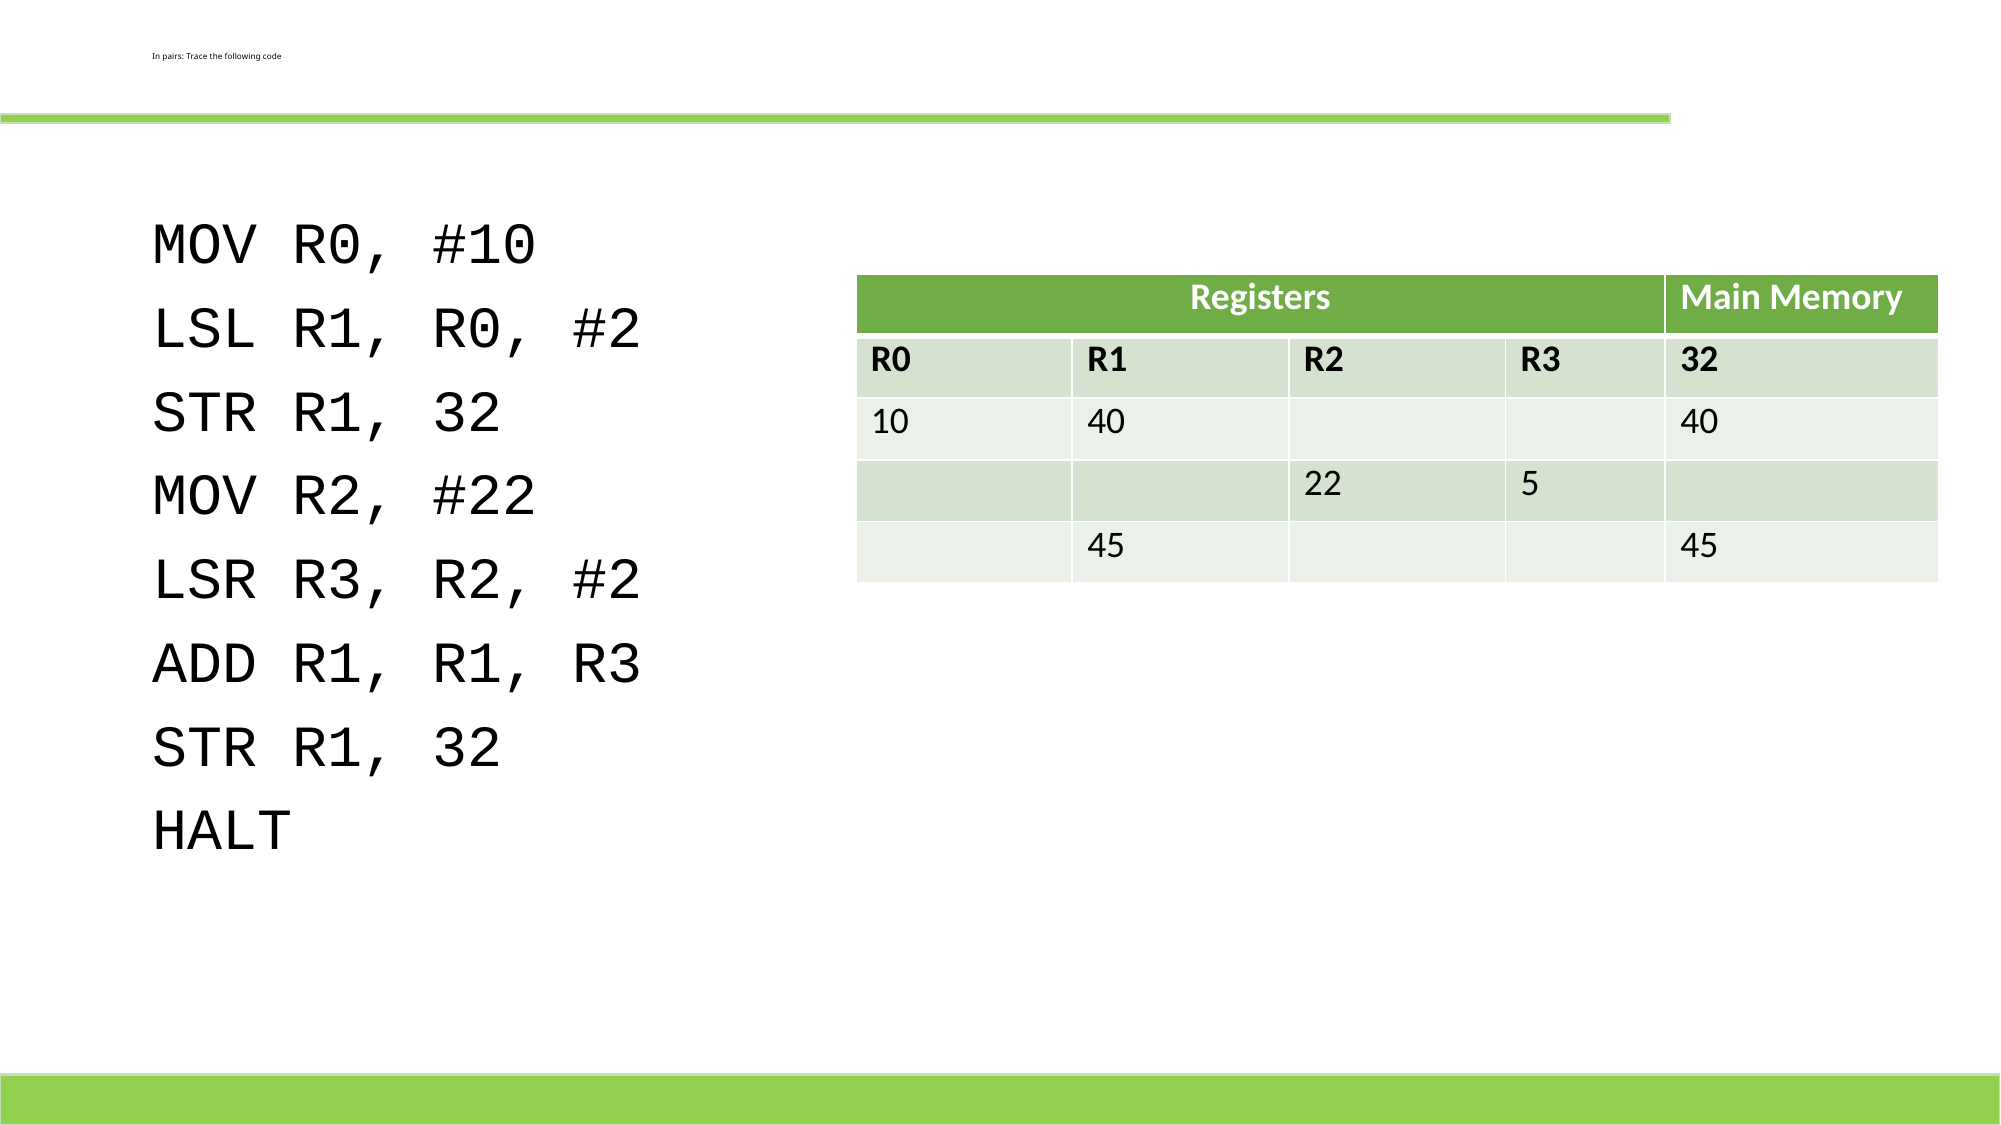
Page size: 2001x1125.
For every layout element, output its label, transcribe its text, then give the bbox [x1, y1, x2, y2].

table_cell [857, 461, 1071, 521]
table_cell [1666, 461, 1938, 521]
table_cell [1290, 399, 1505, 459]
table_cell [857, 522, 1071, 582]
table_cell [1506, 522, 1664, 582]
table_cell 32 [1666, 339, 1938, 397]
list MOV R0, #10 LSL R1, R0, #2 STR R1, 32 MOV R2, #22 LSR R3, R2, #2 ADD R1, R1, R3 STR R1, 32 HALT [137, 205, 1863, 920]
table_cell [1073, 461, 1288, 521]
table_cell 40 [1666, 399, 1938, 459]
table_cell 10 [857, 399, 1071, 459]
table_cell R0 [857, 339, 1071, 397]
table_cell 40 [1073, 399, 1288, 459]
table_cell R2 [1290, 339, 1505, 397]
table_cell 5 [1506, 461, 1664, 521]
table_header Registers [857, 275, 1664, 333]
table_cell 45 [1073, 522, 1288, 582]
table_cell [1290, 522, 1505, 582]
table_cell [1506, 399, 1664, 459]
table_cell R1 [1073, 339, 1288, 397]
title In pairs: Trace the following code [137, 44, 1863, 70]
table_header Main Memory [1666, 275, 1938, 333]
table_cell 45 [1666, 522, 1938, 582]
table_cell R3 [1506, 339, 1664, 397]
table_cell 22 [1290, 461, 1505, 521]
